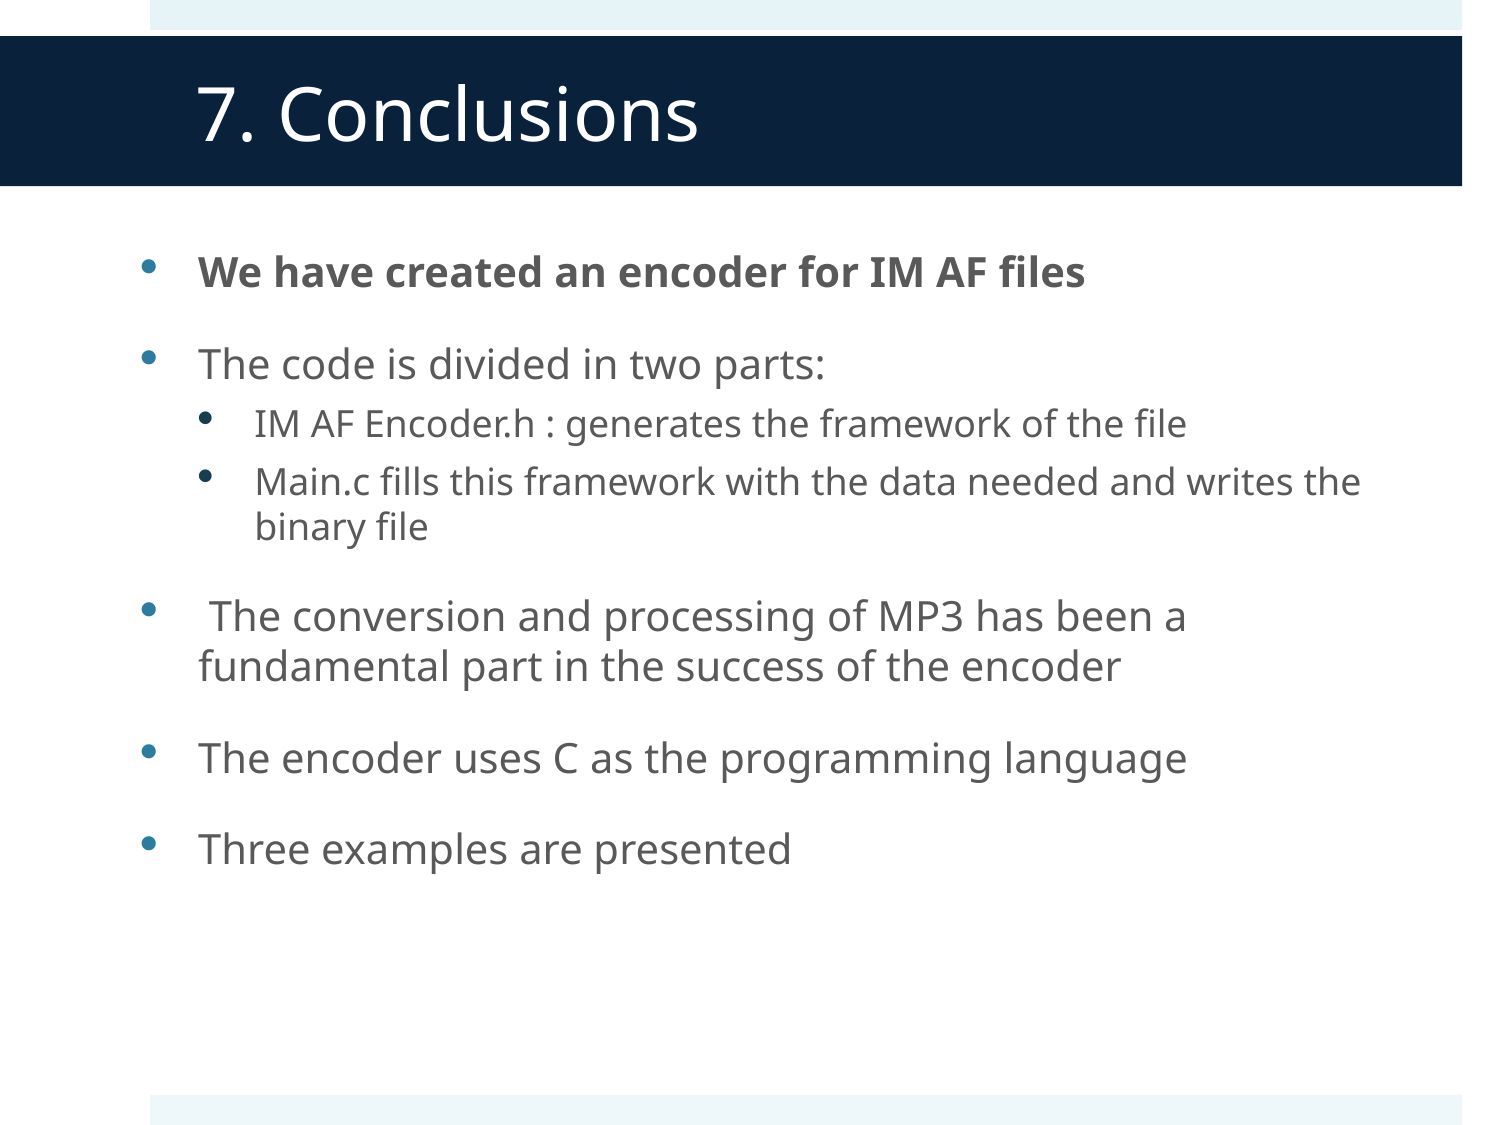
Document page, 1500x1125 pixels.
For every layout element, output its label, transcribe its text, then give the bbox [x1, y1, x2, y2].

list We have created an encoder for IM AF files The code is divided in two parts: IM AF Encoder.h : generates the framework of the file Main.c fills this framework with the data needed and writes the binary file The conversion and processing of MP3 has been a fundamental part in the success of the encoder The encoder uses C as the programming language Three examples are presented [126, 238, 1407, 972]
title 7. Conclusions [0, 36, 1463, 187]
